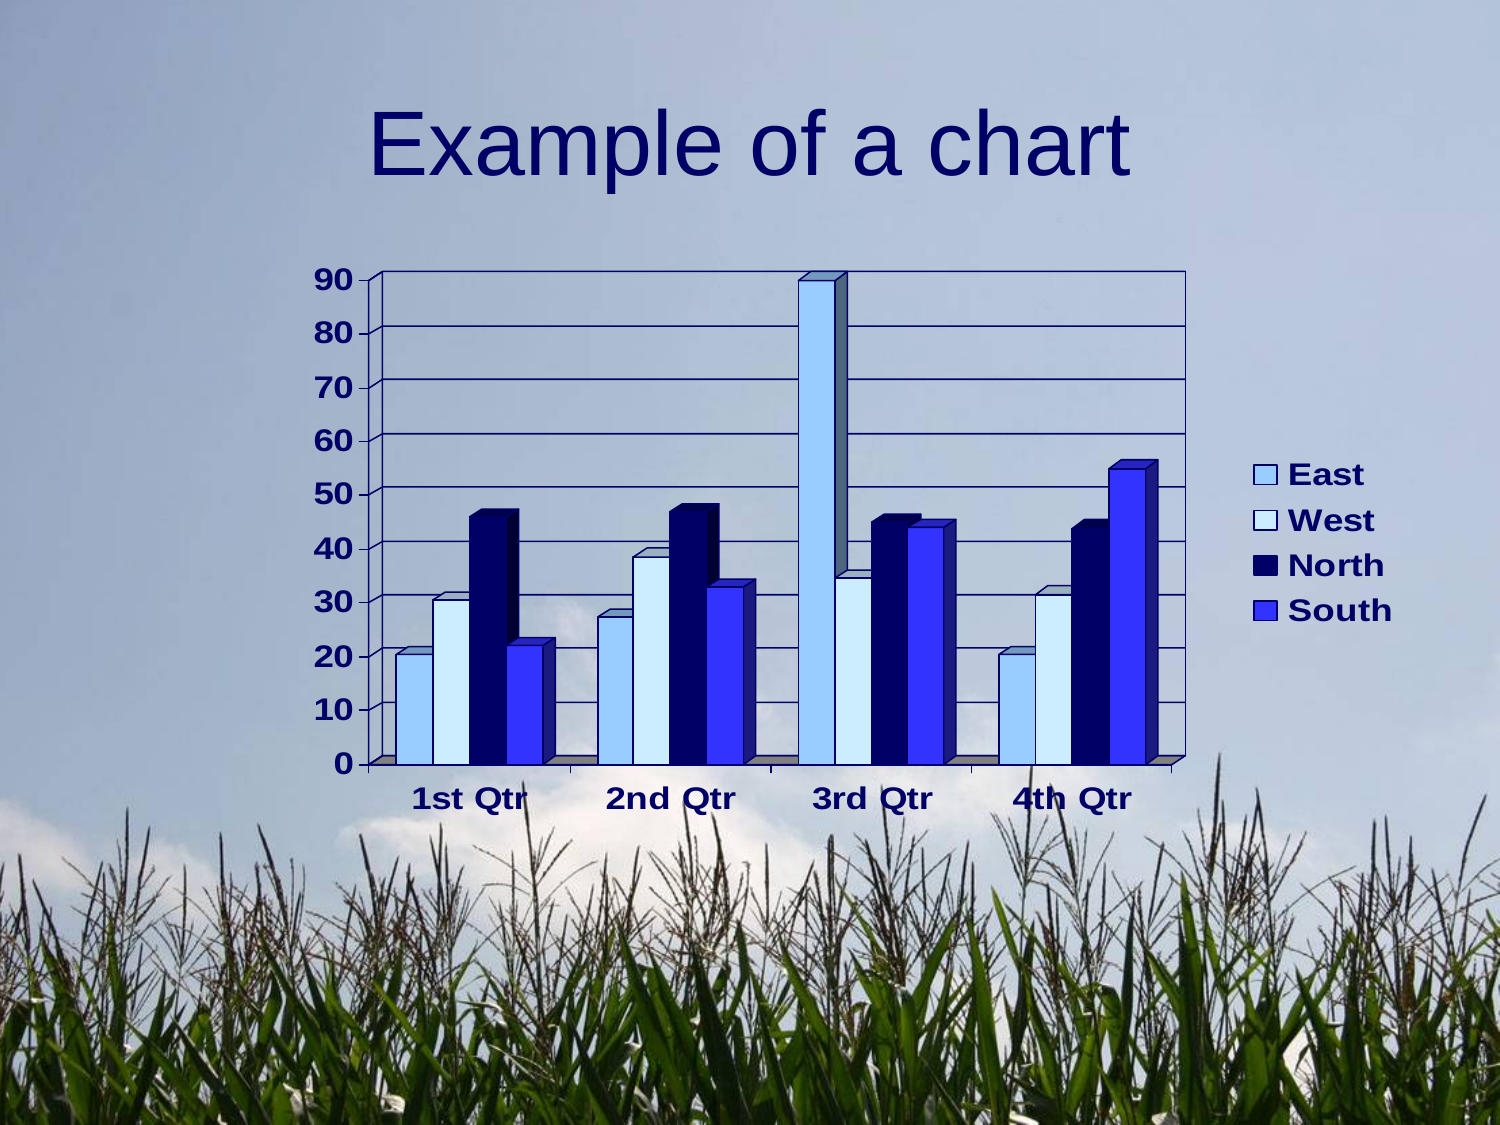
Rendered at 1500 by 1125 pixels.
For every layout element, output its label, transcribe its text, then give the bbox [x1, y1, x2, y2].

title Example of a chart [75, 45, 1425, 233]
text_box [244, 232, 1415, 850]
picture [0, 0, 1500, 1125]
